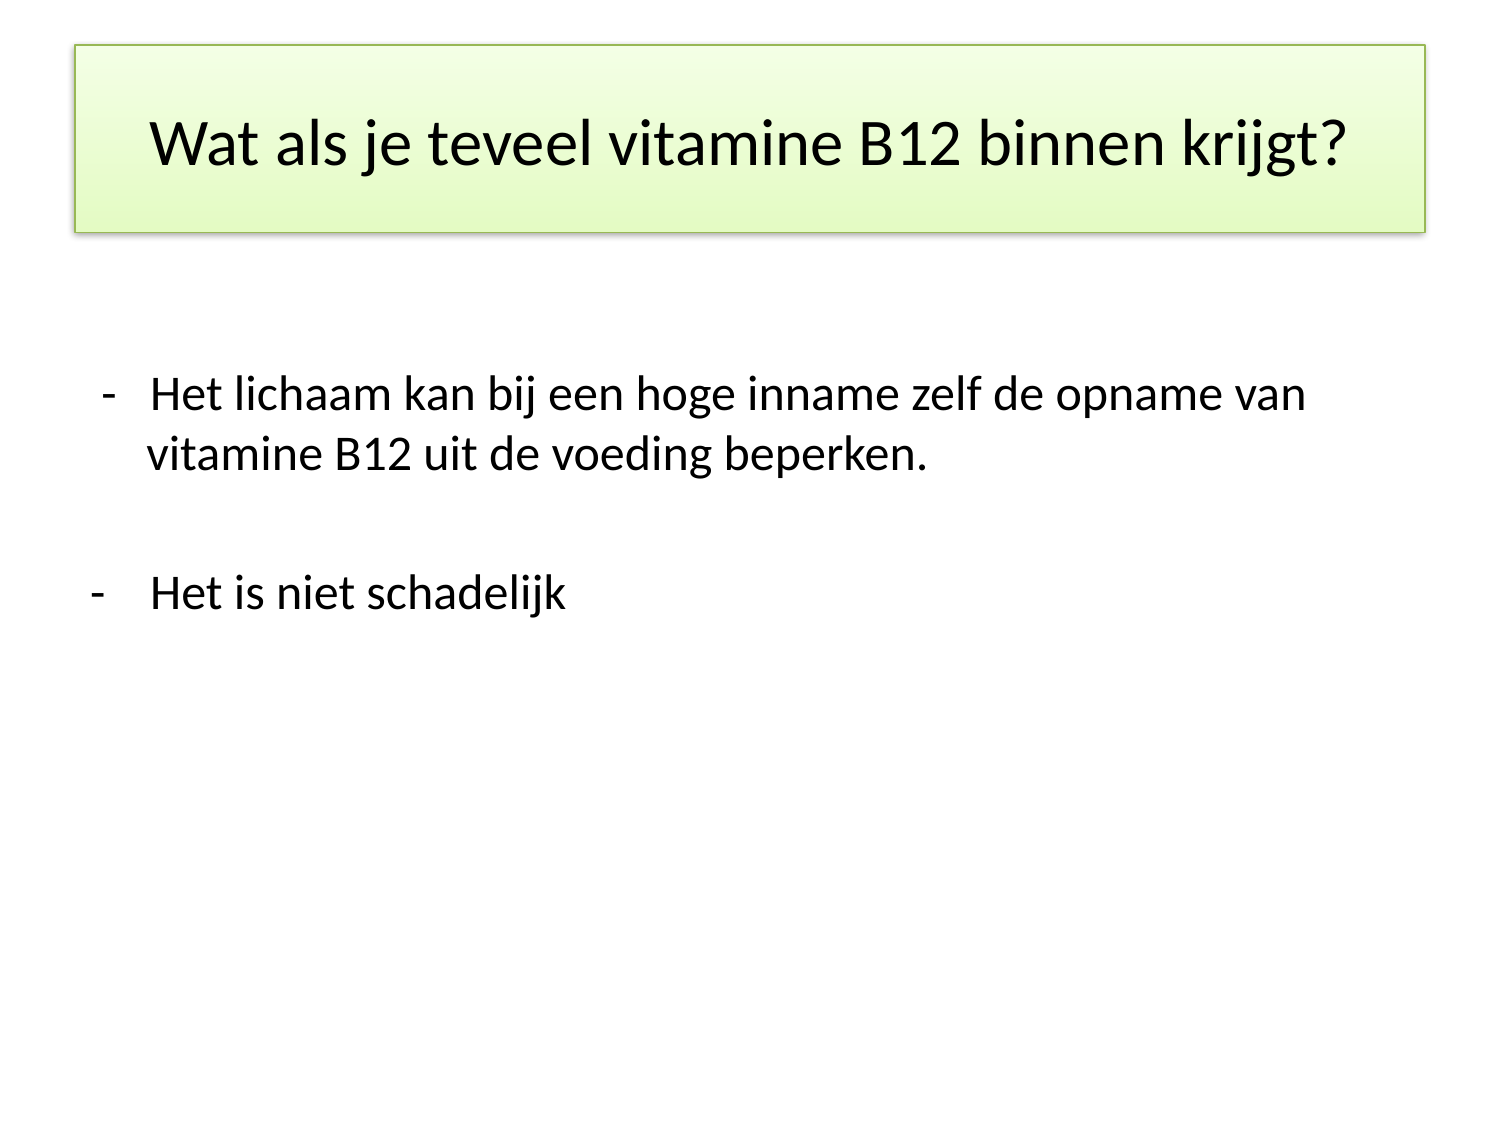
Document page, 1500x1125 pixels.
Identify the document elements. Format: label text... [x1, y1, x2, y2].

title Wat als je teveel vitamine B12 binnen krijgt? [74, 44, 1426, 233]
list - Het lichaam kan bij een hoge inname zelf de opname van vitamine B12 uit de voeding beperken. - Het is niet schadelijk [75, 262, 1425, 1005]
